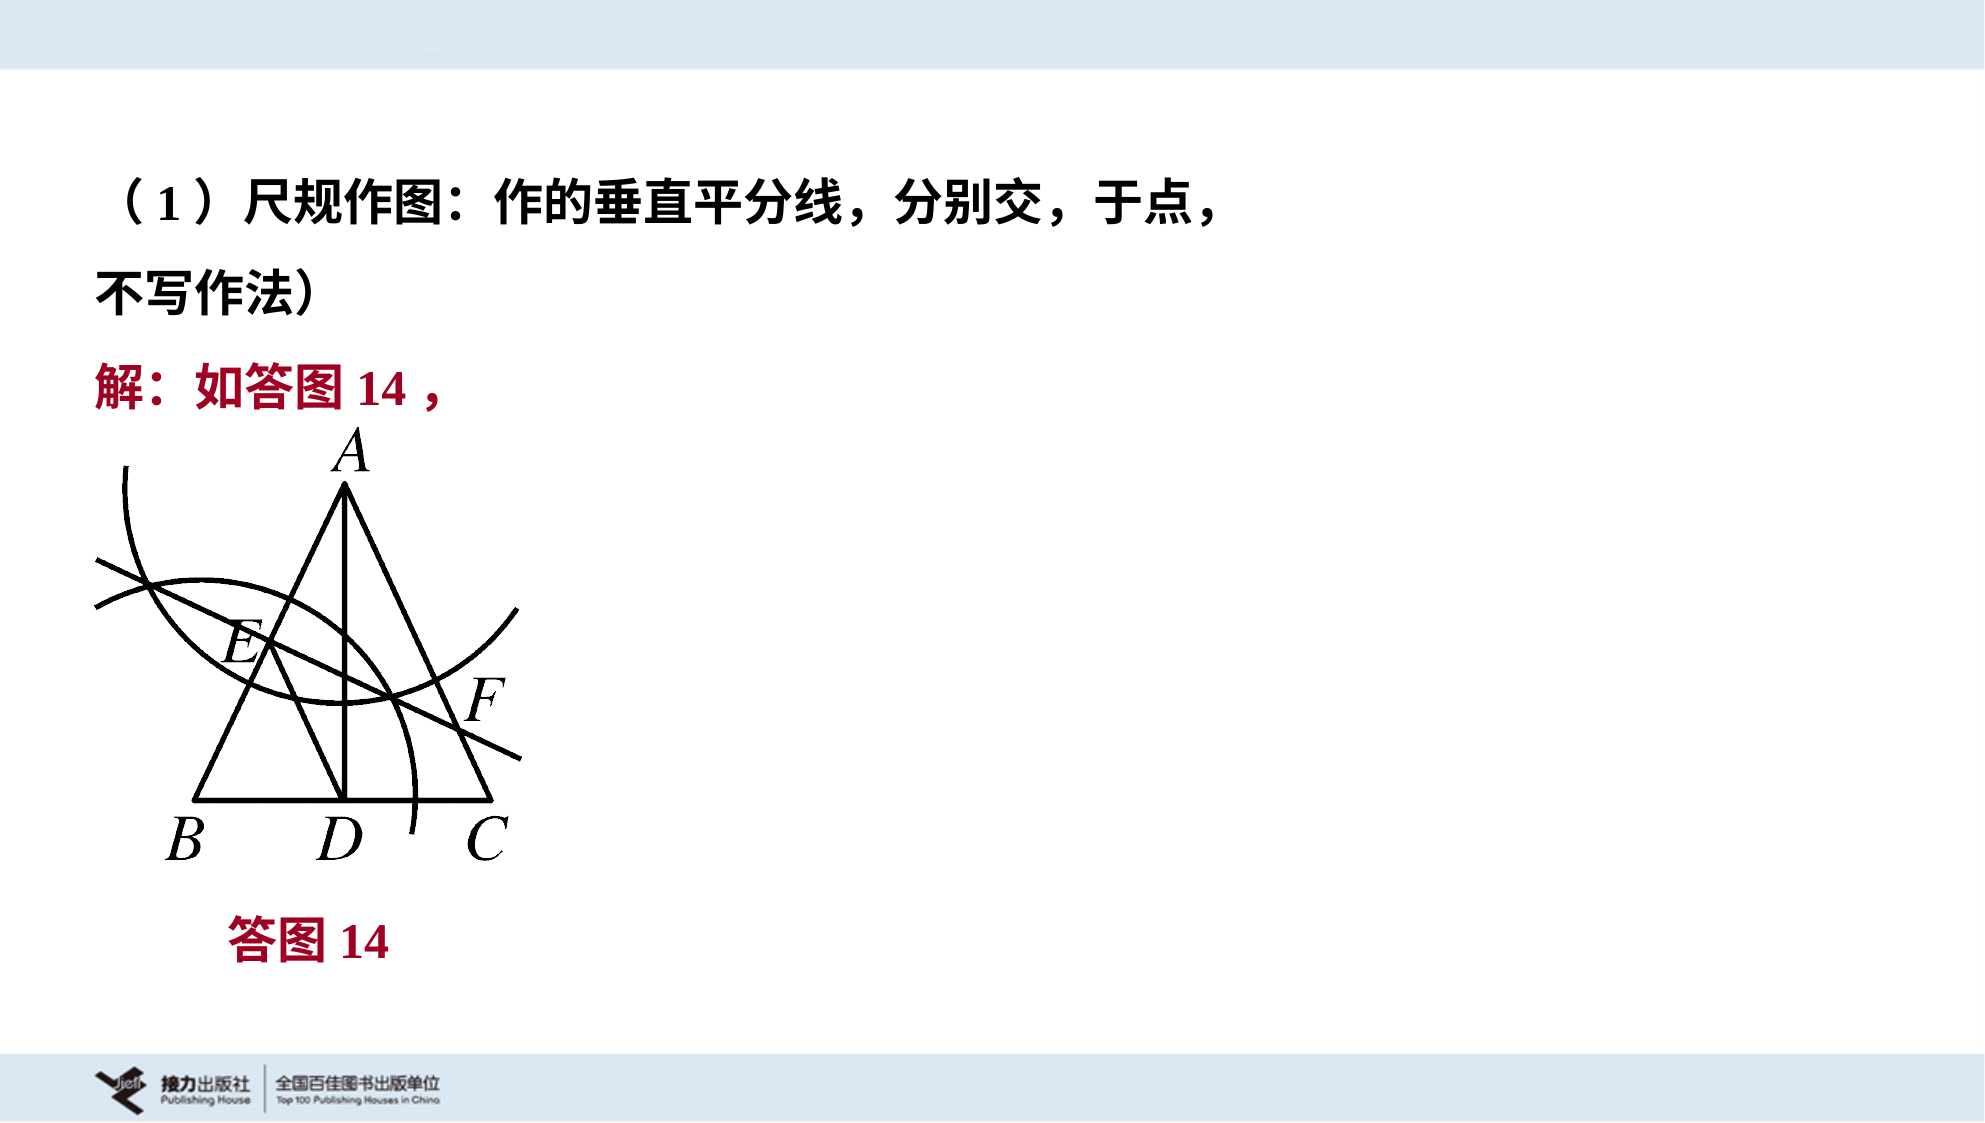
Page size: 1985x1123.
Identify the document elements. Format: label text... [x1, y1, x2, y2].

text_box 答图14 [227, 881, 389, 1029]
picture [0, 0, 1985, 1122]
